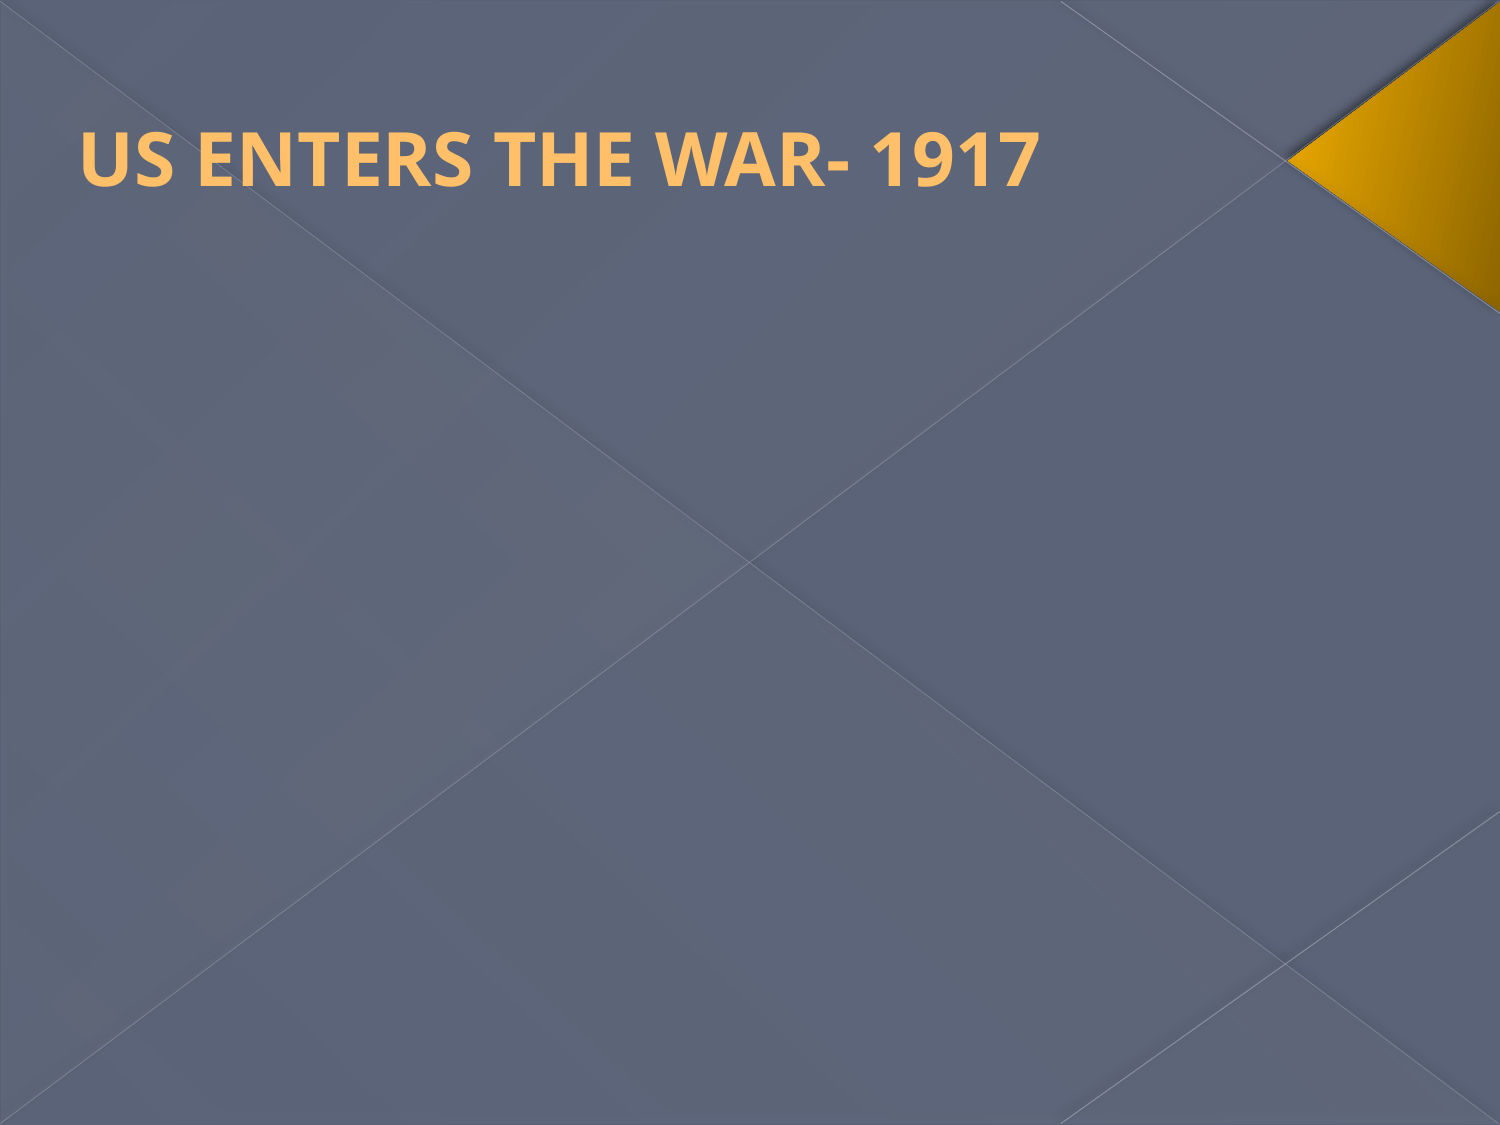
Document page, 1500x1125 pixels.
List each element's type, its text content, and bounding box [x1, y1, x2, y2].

title US ENTERS THE WAR- 1917 [62, 44, 1250, 268]
